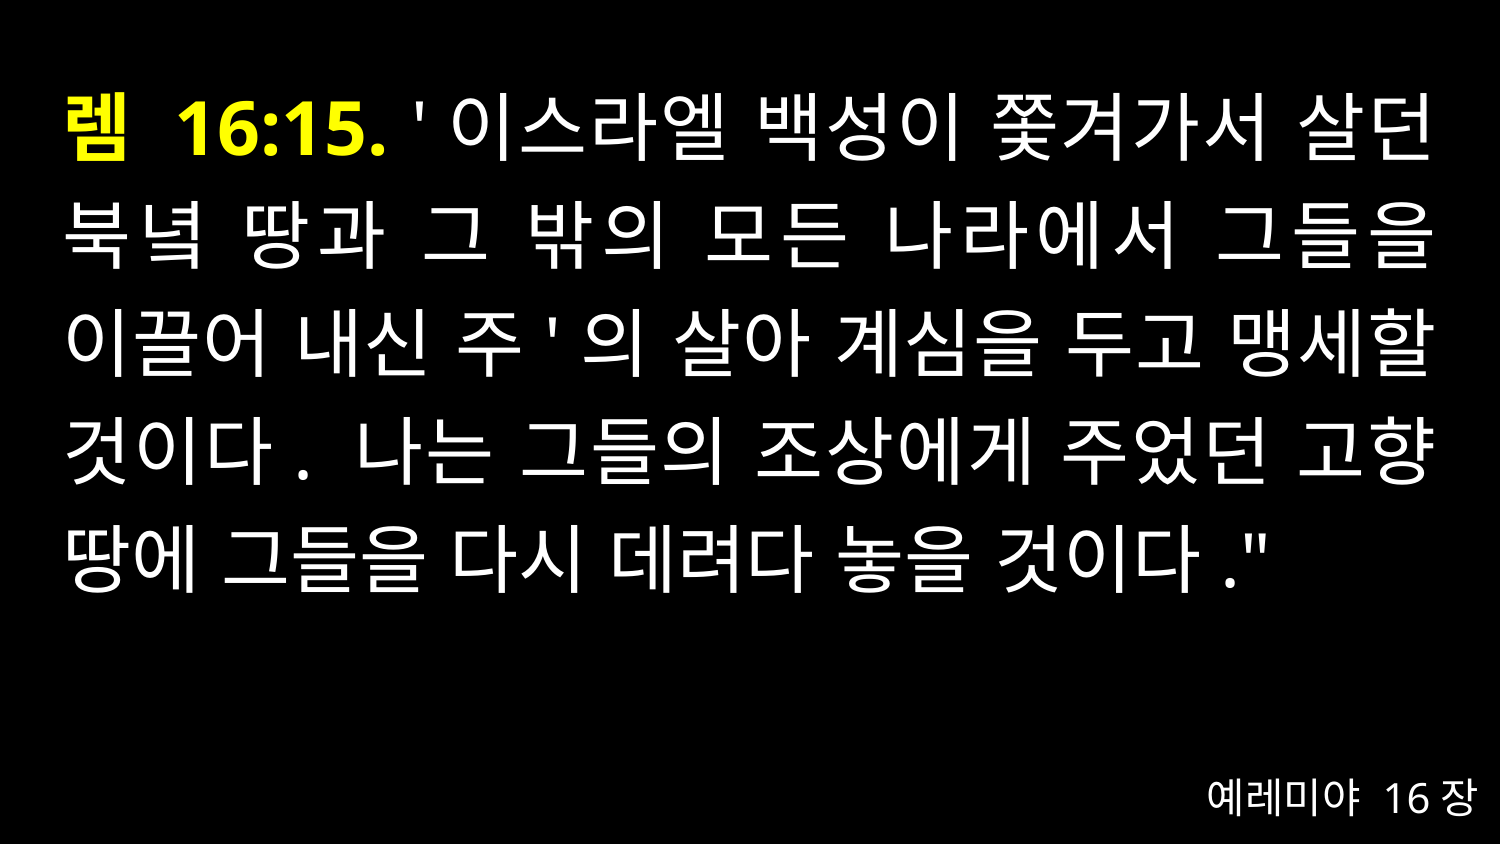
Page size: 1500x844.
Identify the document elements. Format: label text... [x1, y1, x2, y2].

subtitle 예레미야 16장 [916, 770, 1500, 844]
title 렘 16:15. '이스라엘 백성이 쫓겨가서 살던 북녘 땅과 그 밖의 모든 나라에서 그들을 이끌어 내신 주'의 살아 계심을 두고 맹세할 것이다. 나는 그들의 조상에게 주었던 고향 땅에 그들을 다시 데려다 놓을 것이다." [0, 0, 1500, 844]
